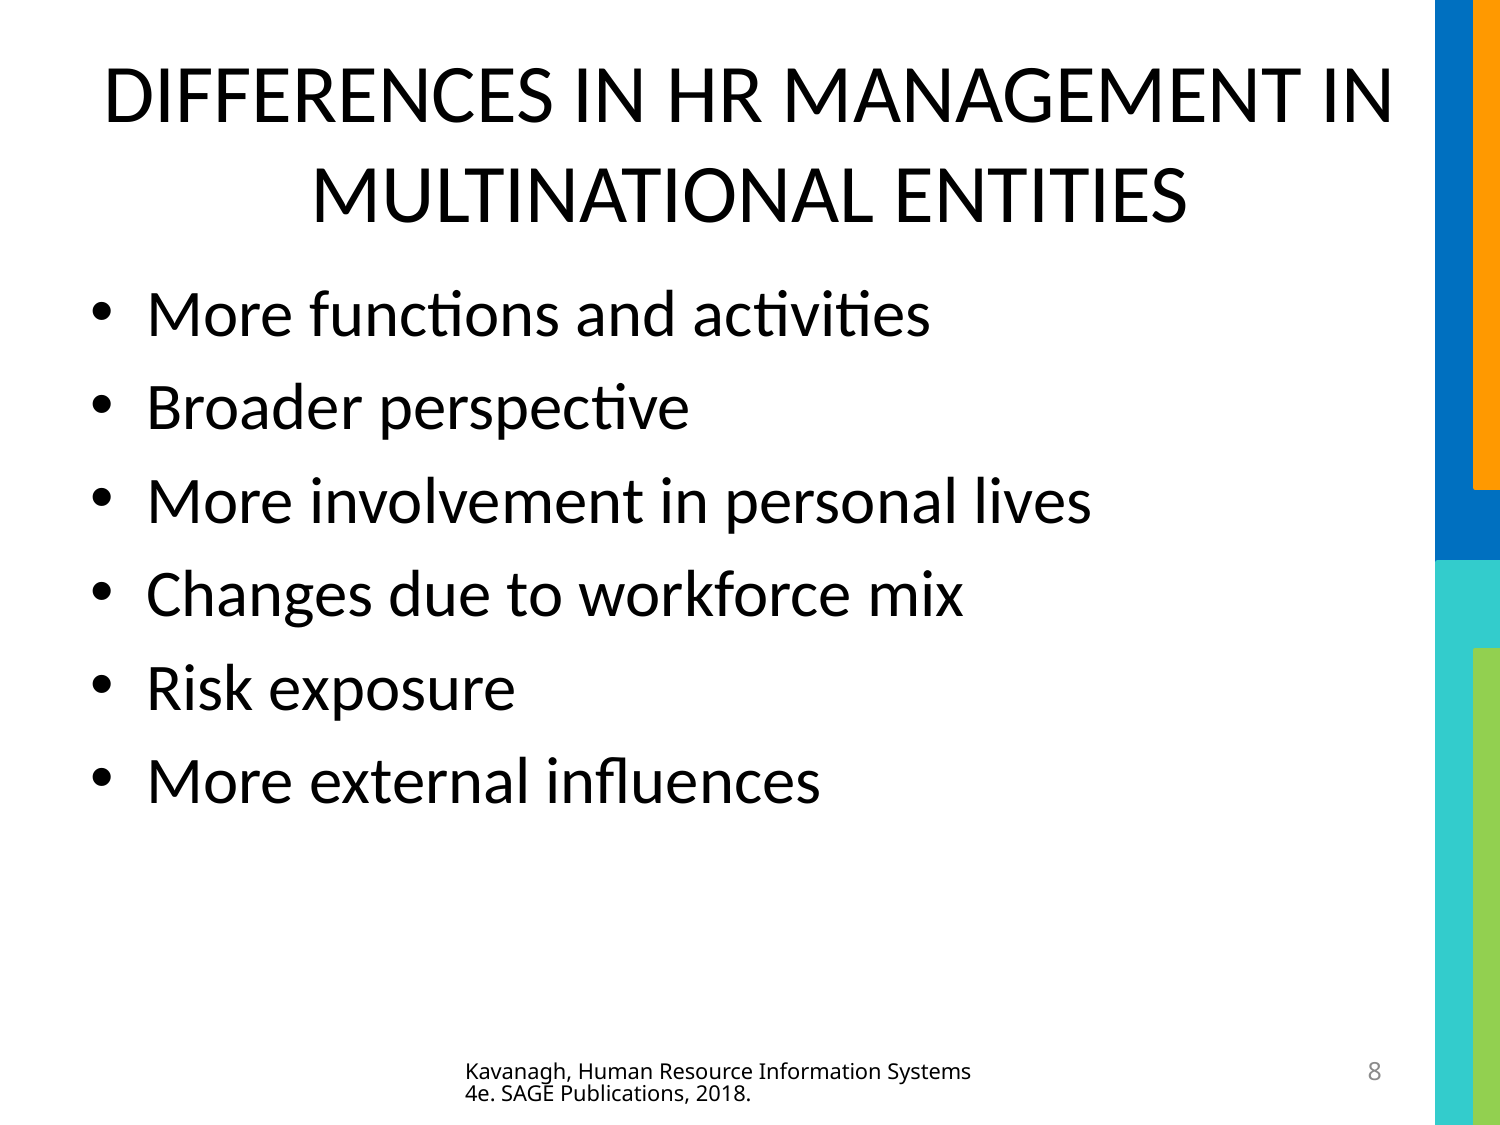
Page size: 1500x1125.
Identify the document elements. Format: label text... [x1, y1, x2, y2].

title DIFFERENCES IN HR MANAGEMENT IN MULTINATIONAL ENTITIES [75, 45, 1425, 233]
footer Kavanagh, Human Resource Information Systems 4e. SAGE Publications, 2018. [450, 1042, 1004, 1103]
list More functions and activities Broader perspective More involvement in personal lives Changes due to workforce mix Risk exposure More external influences [75, 262, 1425, 1005]
slide_number 8 [1059, 1042, 1397, 1103]
